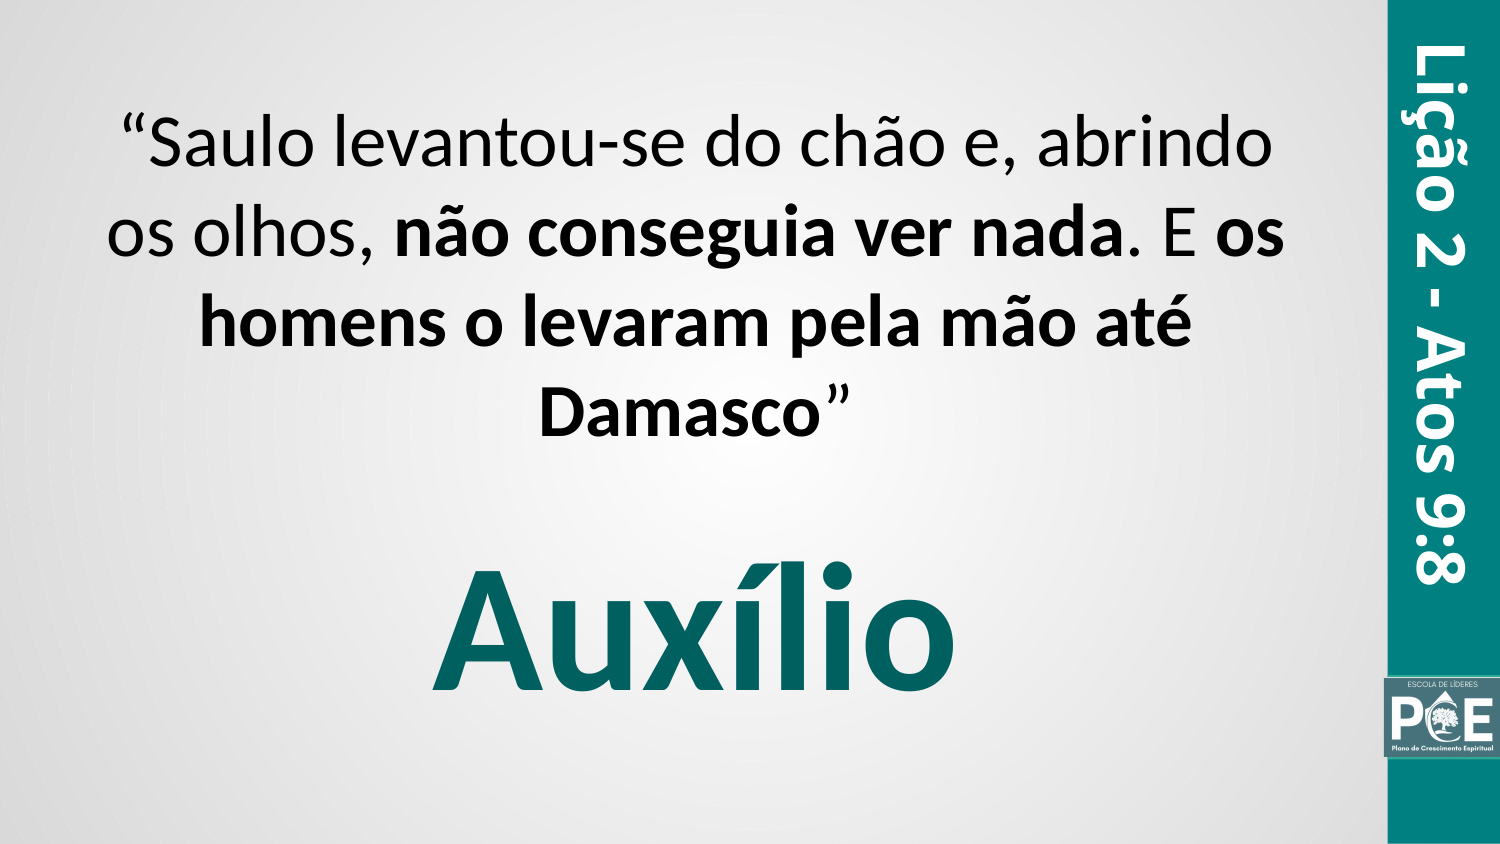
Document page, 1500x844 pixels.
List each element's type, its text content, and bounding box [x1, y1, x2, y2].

text_box Lição 2 - Atos 9:8 [1397, 33, 1492, 596]
text_box “Saulo levantou-se do chão e, abrindo os olhos, não conseguia ver nada. E os homens o levaram pela mão até Damasco” [80, 84, 1312, 460]
picture [1383, 677, 1500, 757]
text_box Auxílio [128, 499, 1264, 735]
